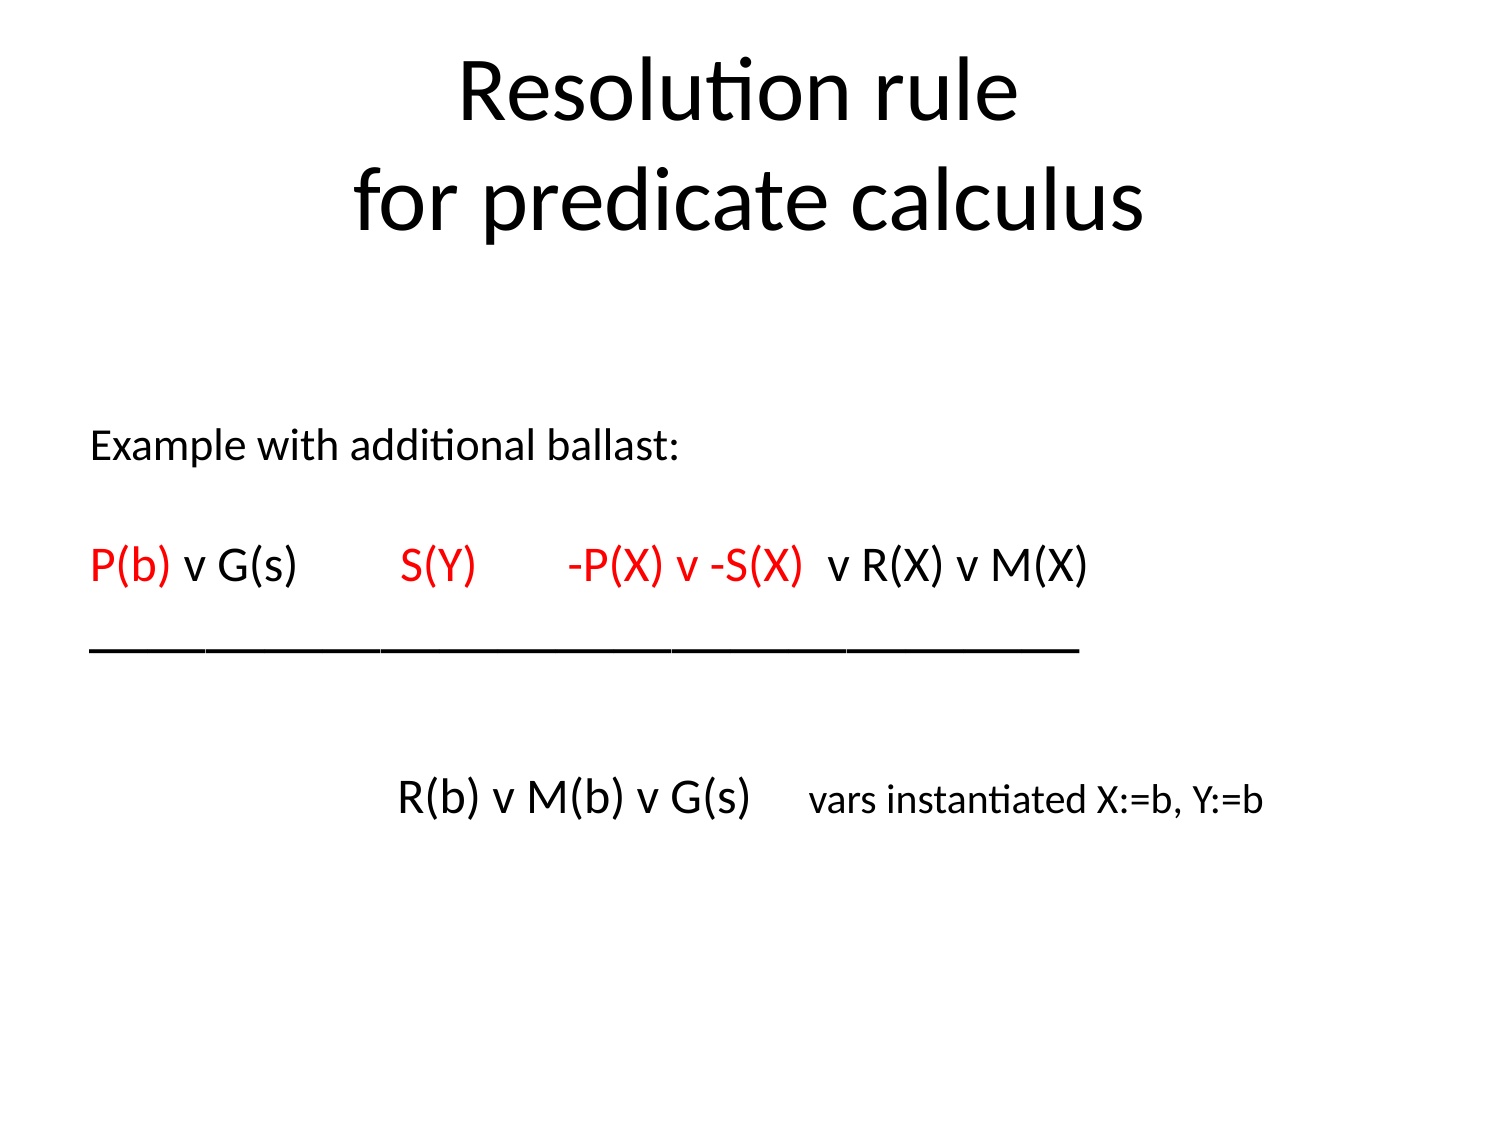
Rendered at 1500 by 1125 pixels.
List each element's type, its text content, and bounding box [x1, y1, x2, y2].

title Resolution rule for predicate calculus [75, 45, 1425, 233]
text_box Example with additional ballast: P(b) v G(s) S(Y) -P(X) v -S(X) v R(X) v M(X) ————————————————— R(b) v M(b) v G(s) vars instantiated X:=b, Y:=b [74, 262, 1425, 1005]
